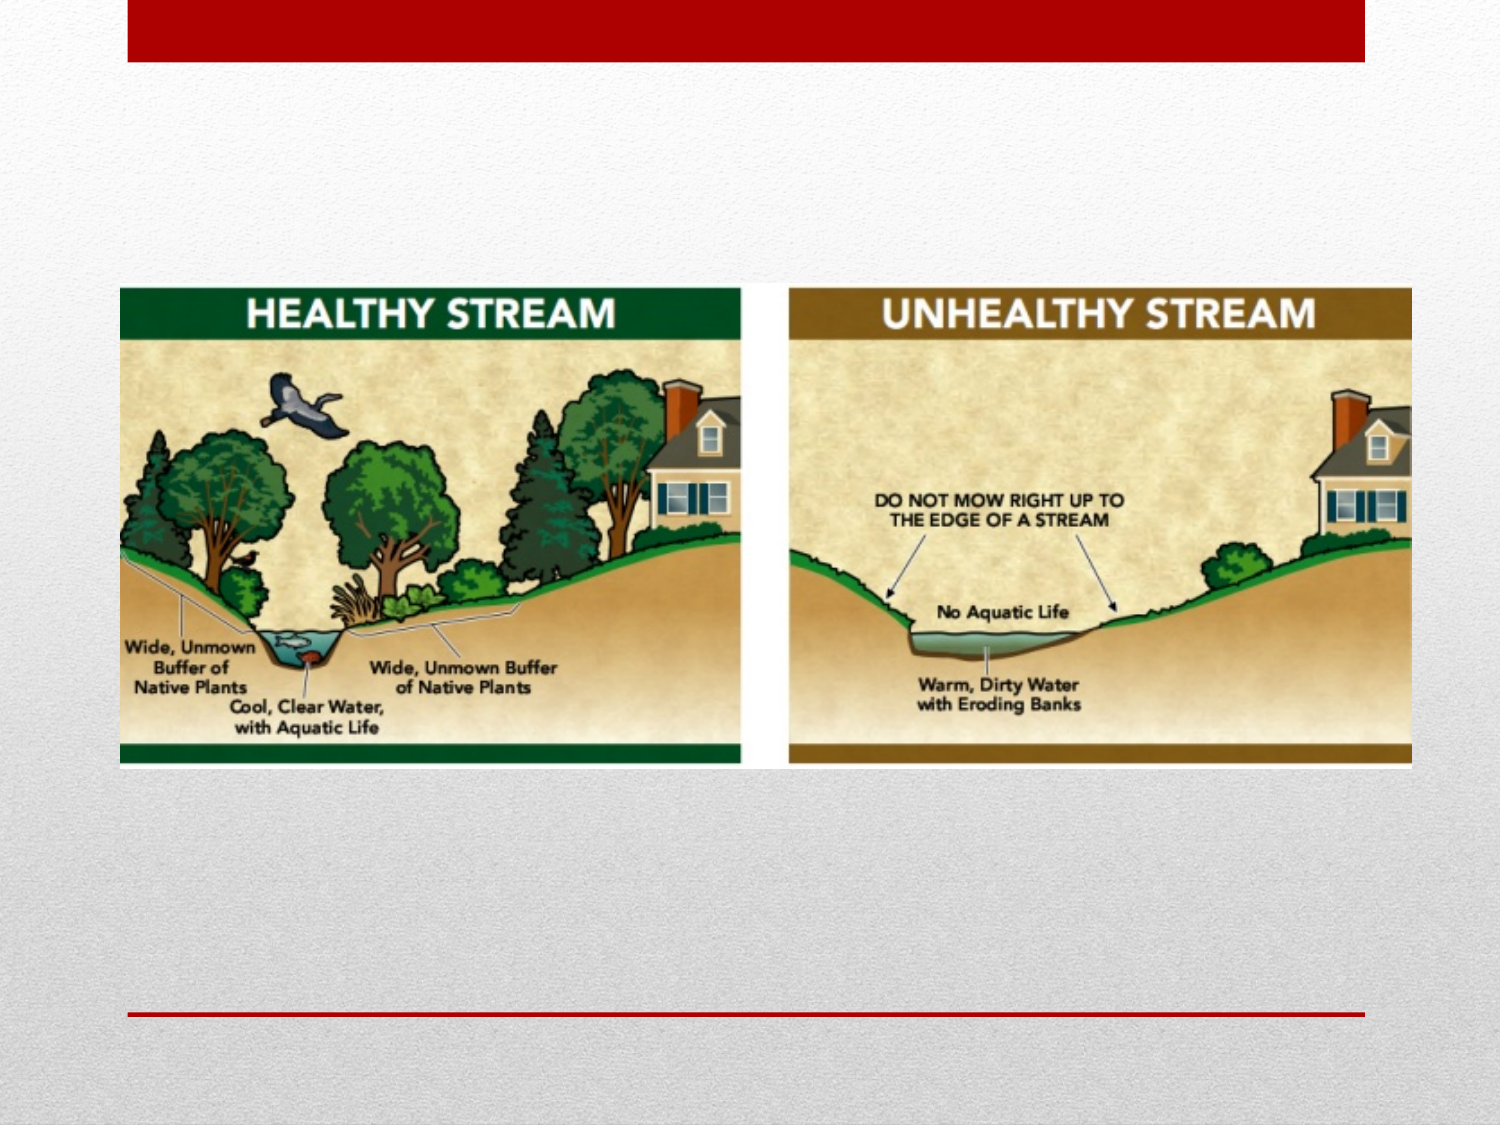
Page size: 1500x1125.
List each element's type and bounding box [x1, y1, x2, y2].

picture [119, 282, 1412, 770]
